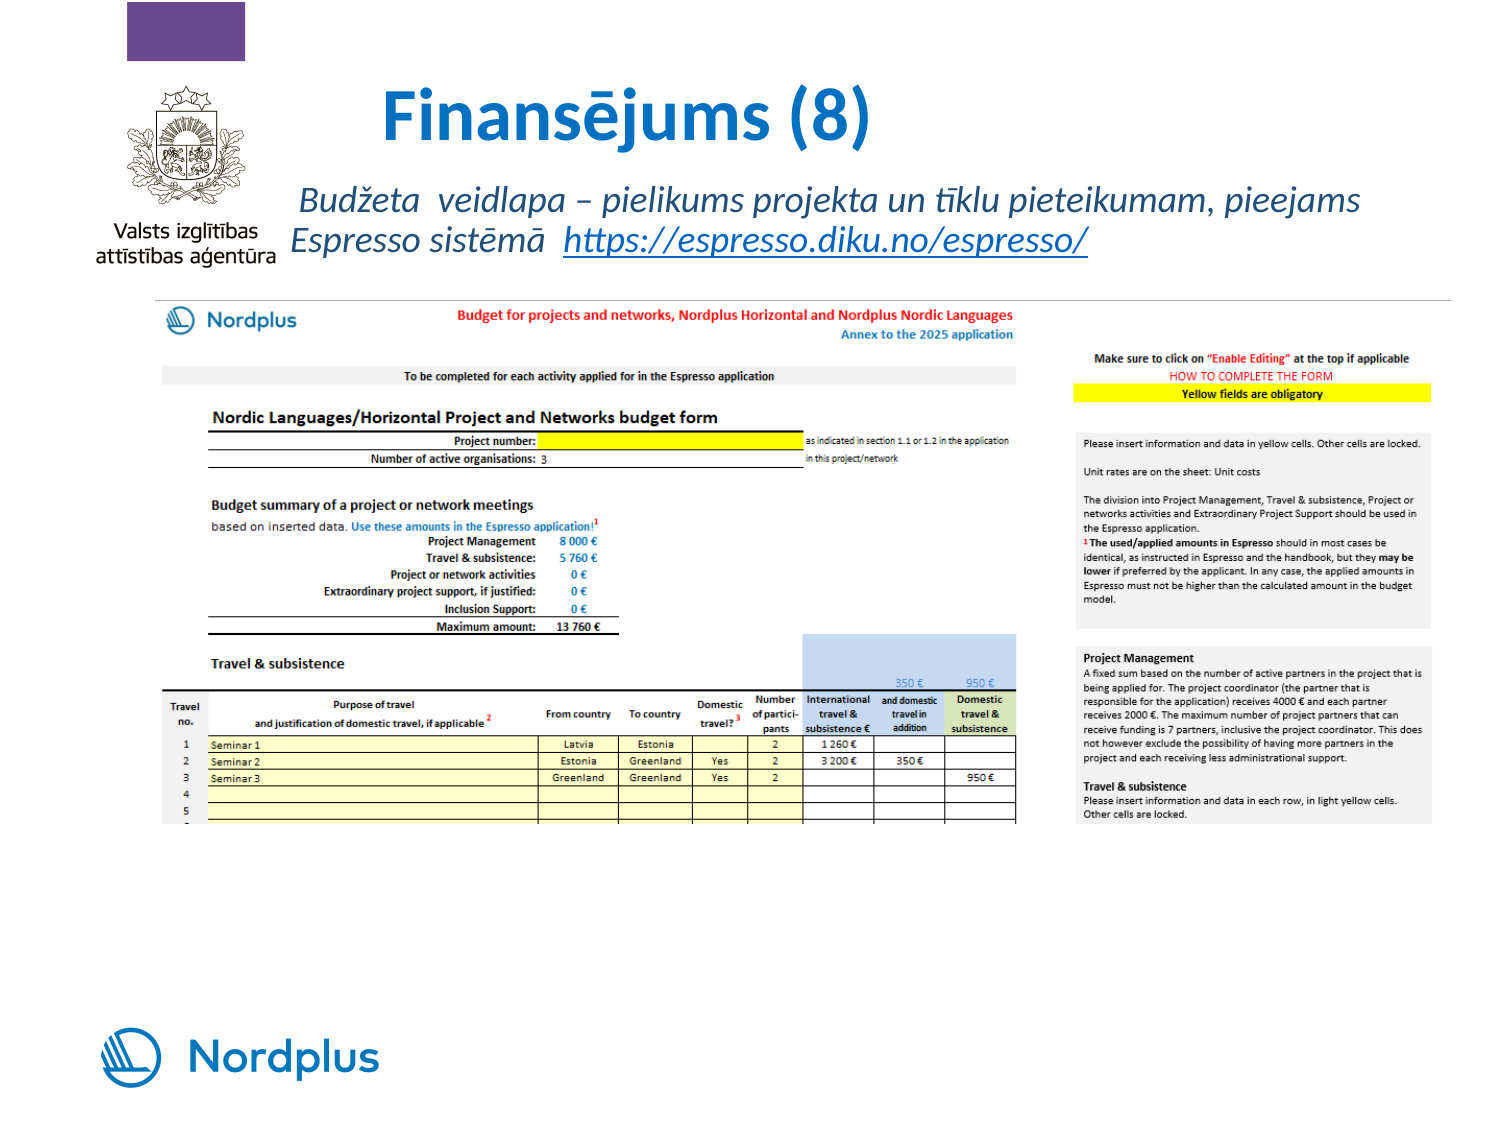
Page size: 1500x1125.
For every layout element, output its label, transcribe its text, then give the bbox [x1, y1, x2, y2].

title Finansējums (8) [367, 59, 1397, 172]
picture [0, 0, 1500, 1125]
text_box Budžeta veidlapa – pielikums projekta un tīklu pieteikumam, pieejams Espresso sistēmā https://espresso.diku.no/espresso/ [275, 172, 1500, 269]
